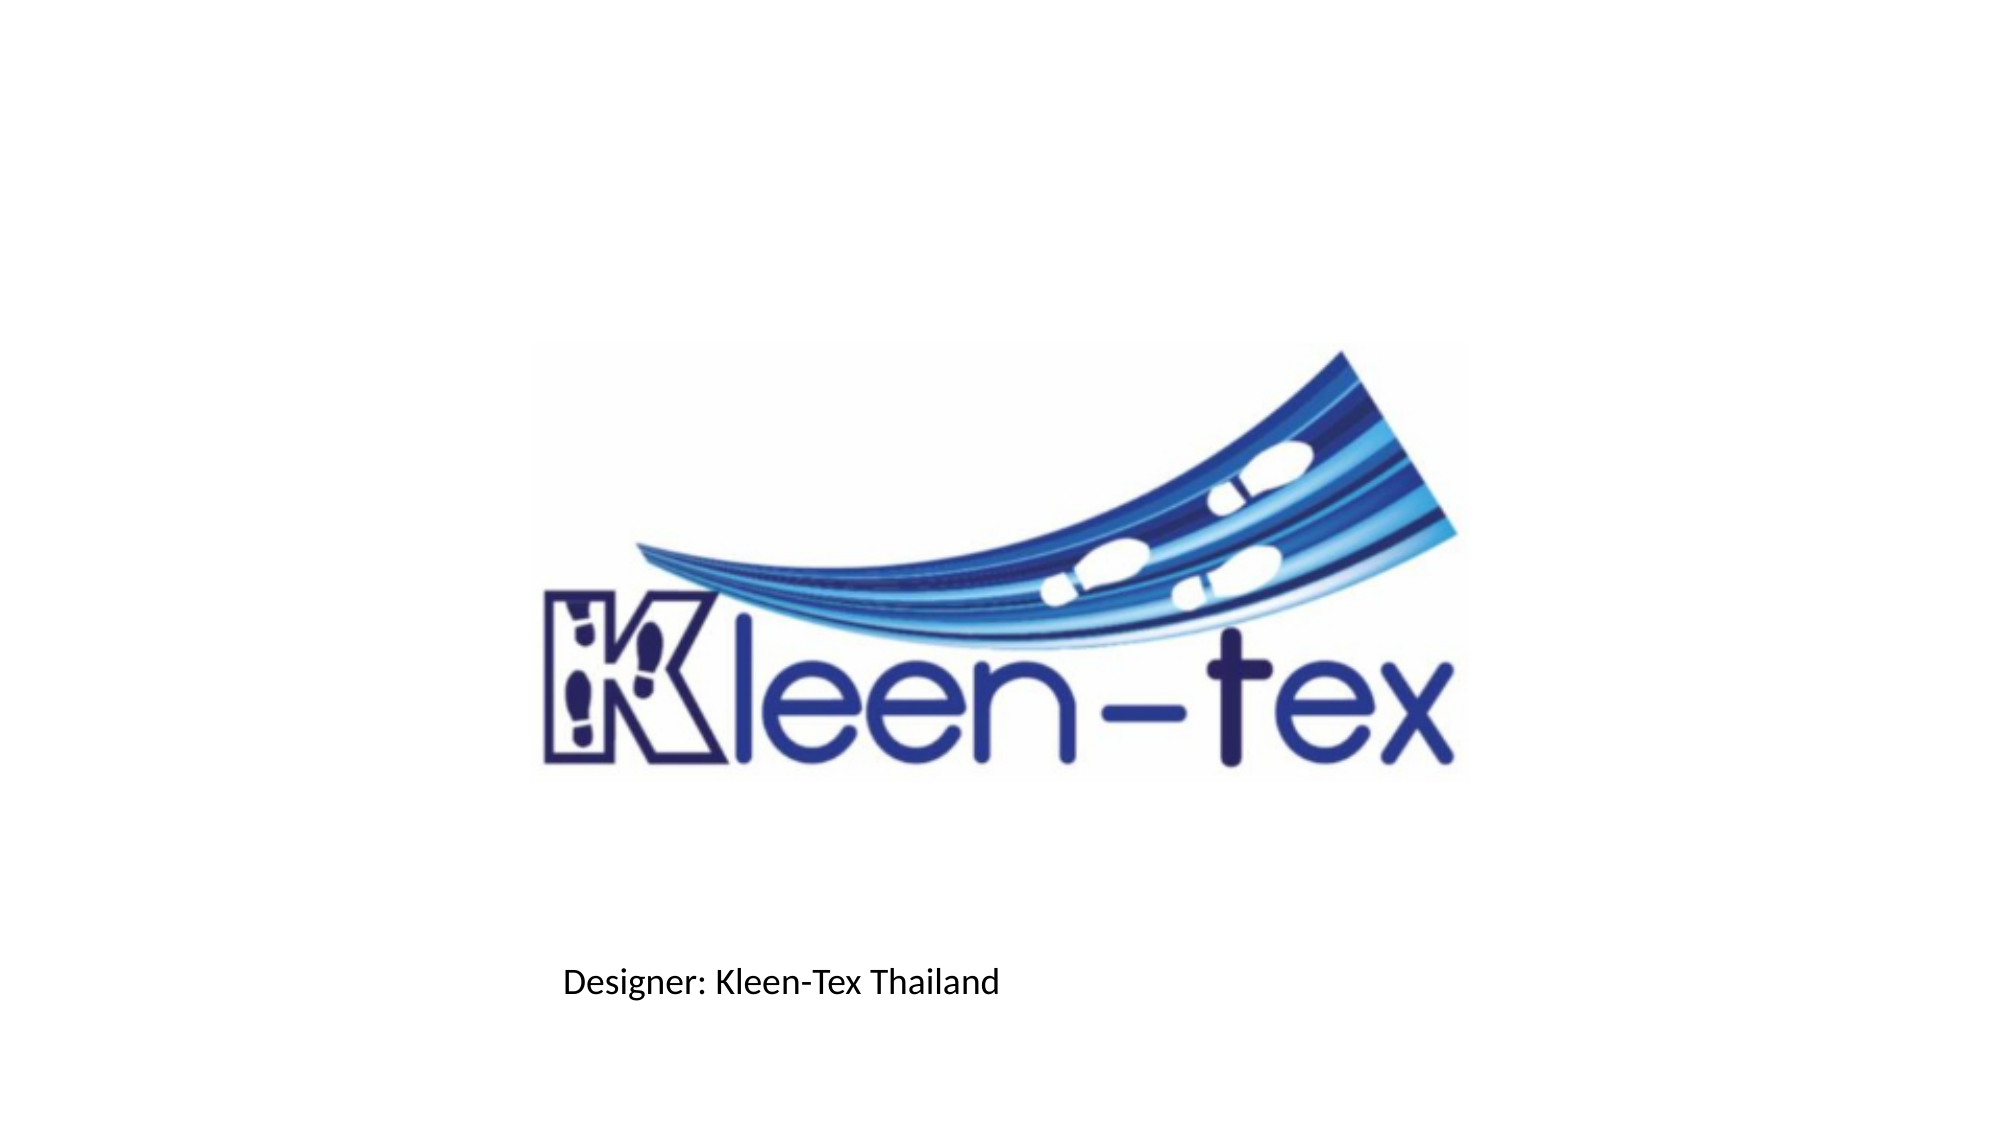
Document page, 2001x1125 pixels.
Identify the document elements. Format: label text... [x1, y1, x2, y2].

text_box Designer: Kleen-Tex Thailand [548, 949, 1207, 1010]
picture [531, 343, 1469, 782]
